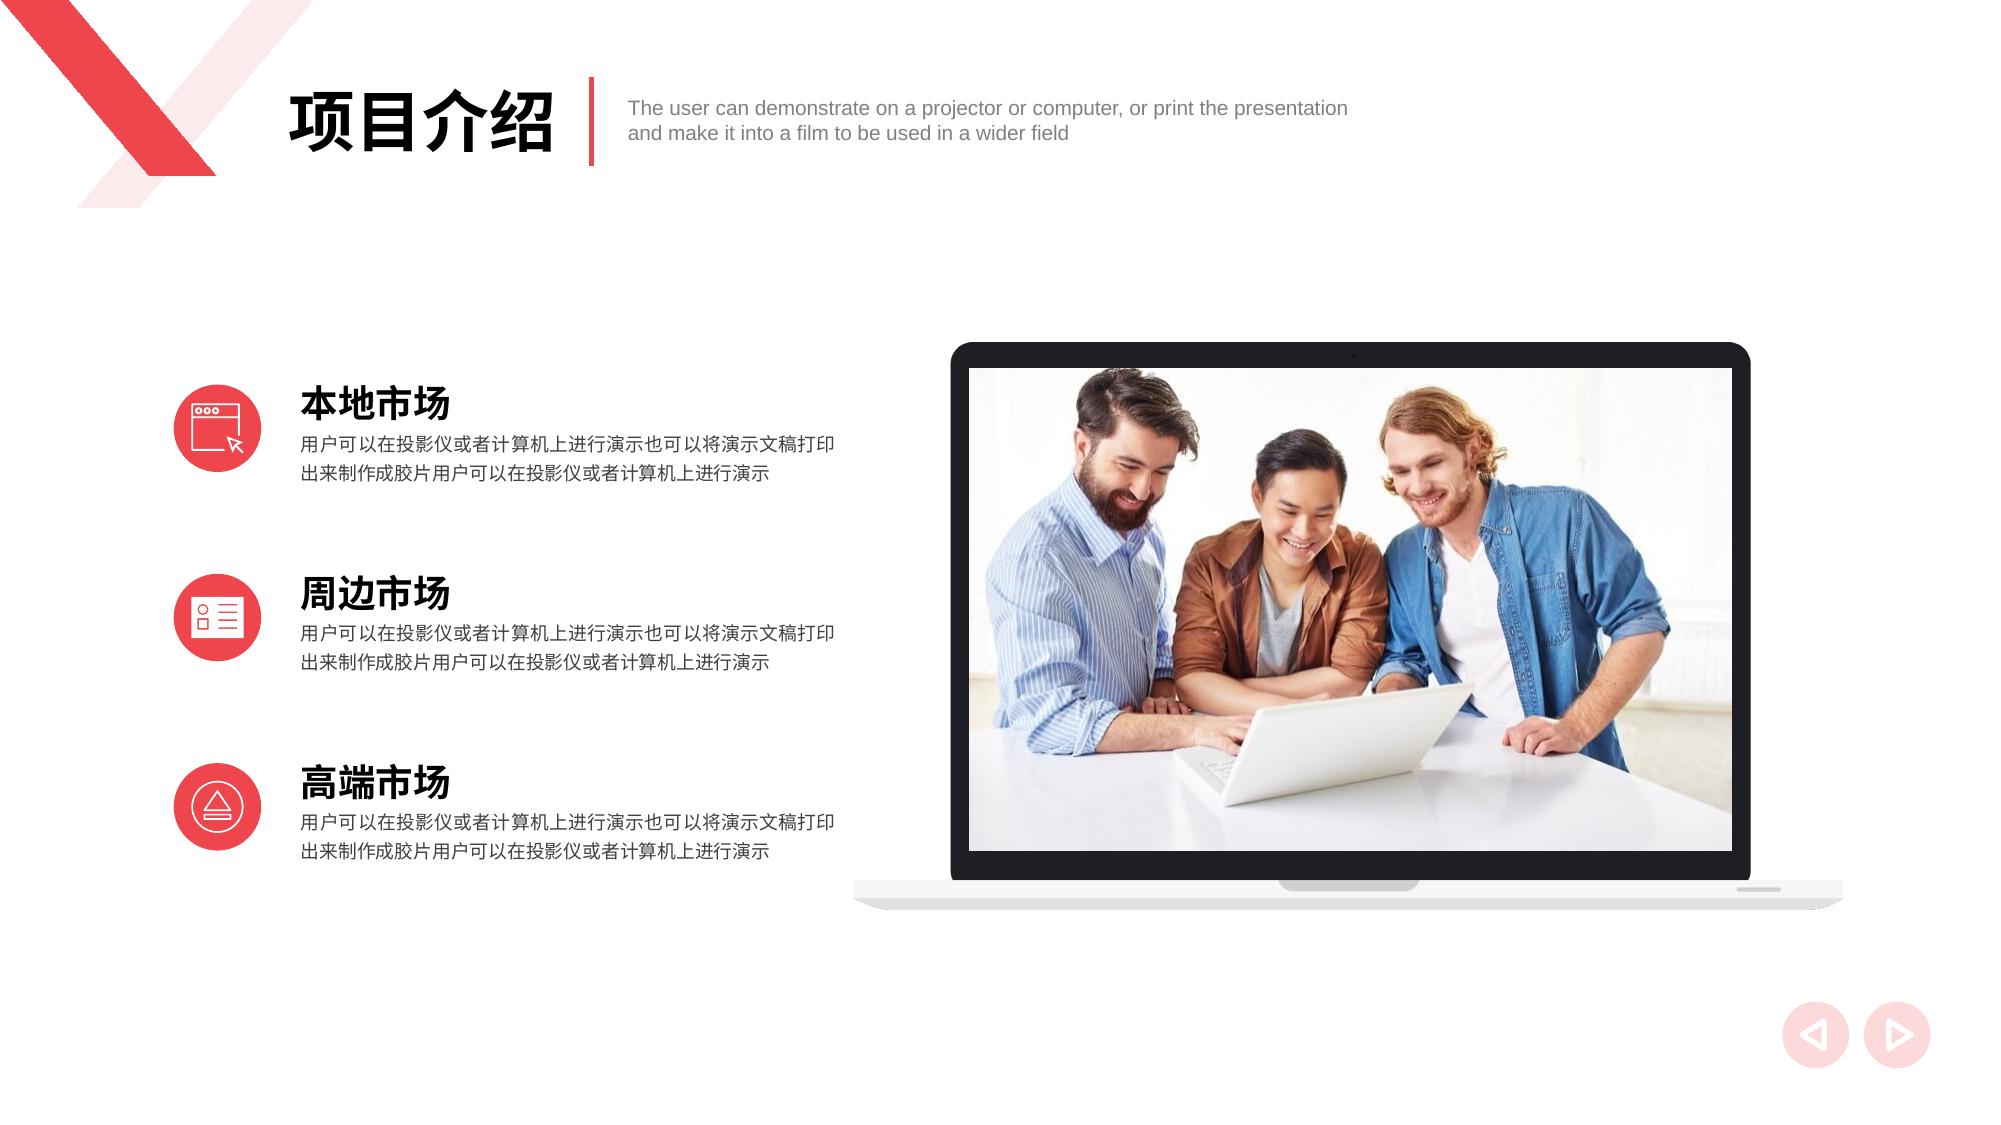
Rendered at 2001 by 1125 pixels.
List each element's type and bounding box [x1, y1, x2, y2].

text_box [226, 436, 244, 454]
text_box [285, 742, 850, 872]
picture [854, 342, 1843, 910]
text_box [0, 0, 1368, 209]
text_box [173, 573, 262, 662]
text_box [173, 763, 262, 851]
text_box [285, 553, 850, 682]
text_box [191, 596, 244, 639]
text_box [191, 780, 244, 833]
text_box [173, 384, 262, 473]
text_box [285, 363, 850, 493]
text_box [191, 403, 240, 451]
